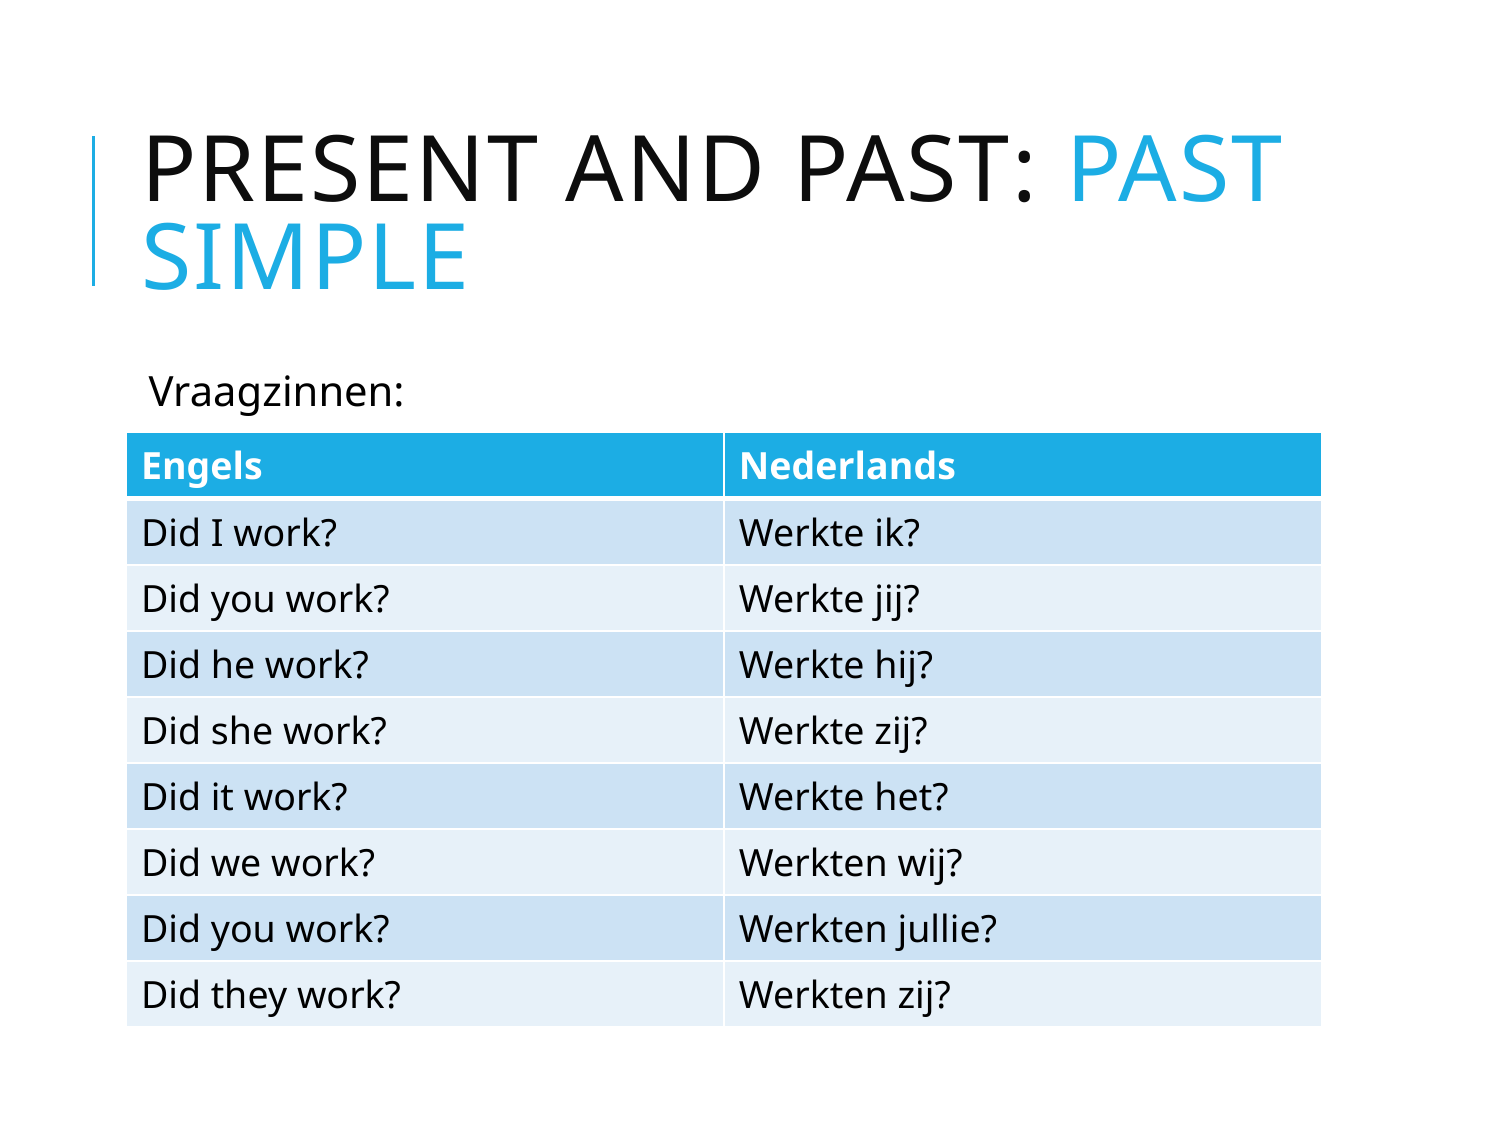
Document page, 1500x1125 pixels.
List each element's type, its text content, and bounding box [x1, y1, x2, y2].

table_cell Werkte jij? [725, 566, 1321, 630]
table_cell Werkten jullie? [725, 896, 1321, 960]
table_cell Did it work? [127, 764, 723, 828]
table_cell Did you work? [127, 896, 723, 960]
table_cell Werkte het? [725, 764, 1321, 828]
table_cell Werkten zij? [725, 962, 1321, 1026]
title PRESENT AND PASt: PAST SIMPLE [126, 96, 1322, 342]
table_cell Werkten wij? [725, 830, 1321, 894]
table_cell Did I work? [127, 501, 723, 564]
list Vraagzinnen: [126, 363, 1322, 432]
table_cell Werkte ik? [725, 501, 1321, 564]
table_cell Werkte zij? [725, 698, 1321, 762]
table_cell Werkte hij? [725, 632, 1321, 696]
table_cell Did we work? [127, 830, 723, 894]
table_cell Did you work? [127, 566, 723, 630]
table_cell Did she work? [127, 698, 723, 762]
table_header Engels [127, 433, 723, 496]
table_header Nederlands [725, 433, 1321, 496]
table_cell Did he work? [127, 632, 723, 696]
table_cell Did they work? [127, 962, 723, 1026]
